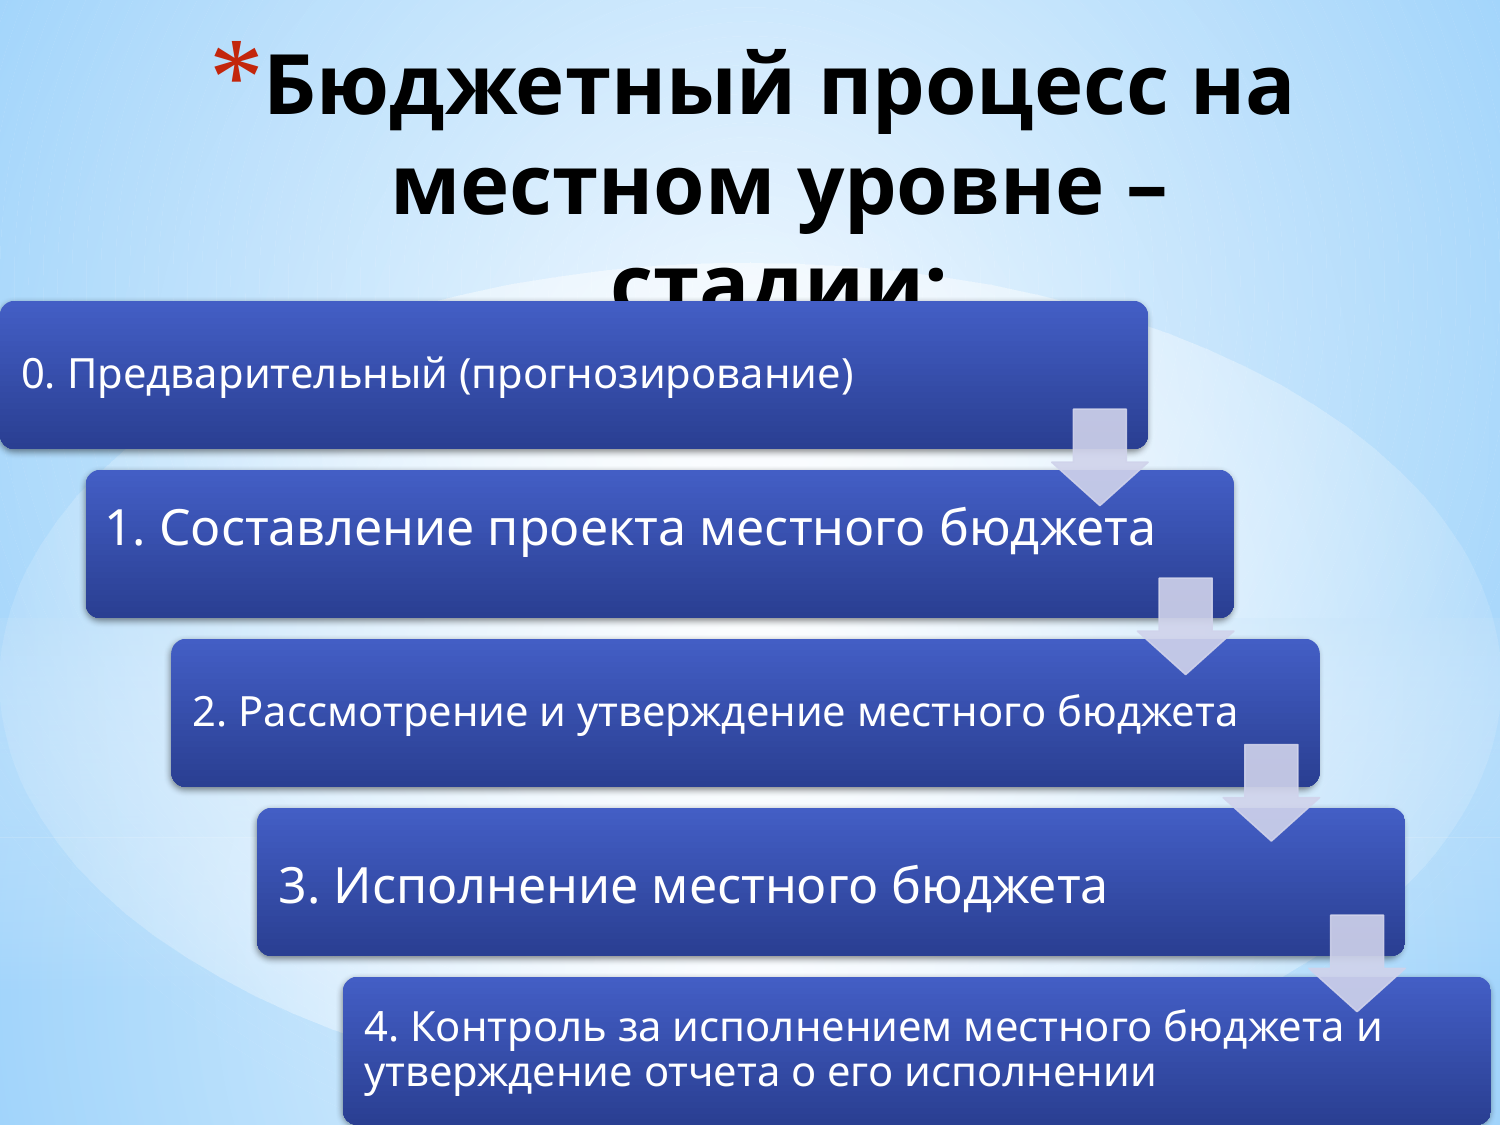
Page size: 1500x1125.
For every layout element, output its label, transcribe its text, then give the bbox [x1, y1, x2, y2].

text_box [0, 300, 1492, 1125]
title Бюджетный процесс на местном уровне – стадии: [160, 23, 1347, 211]
